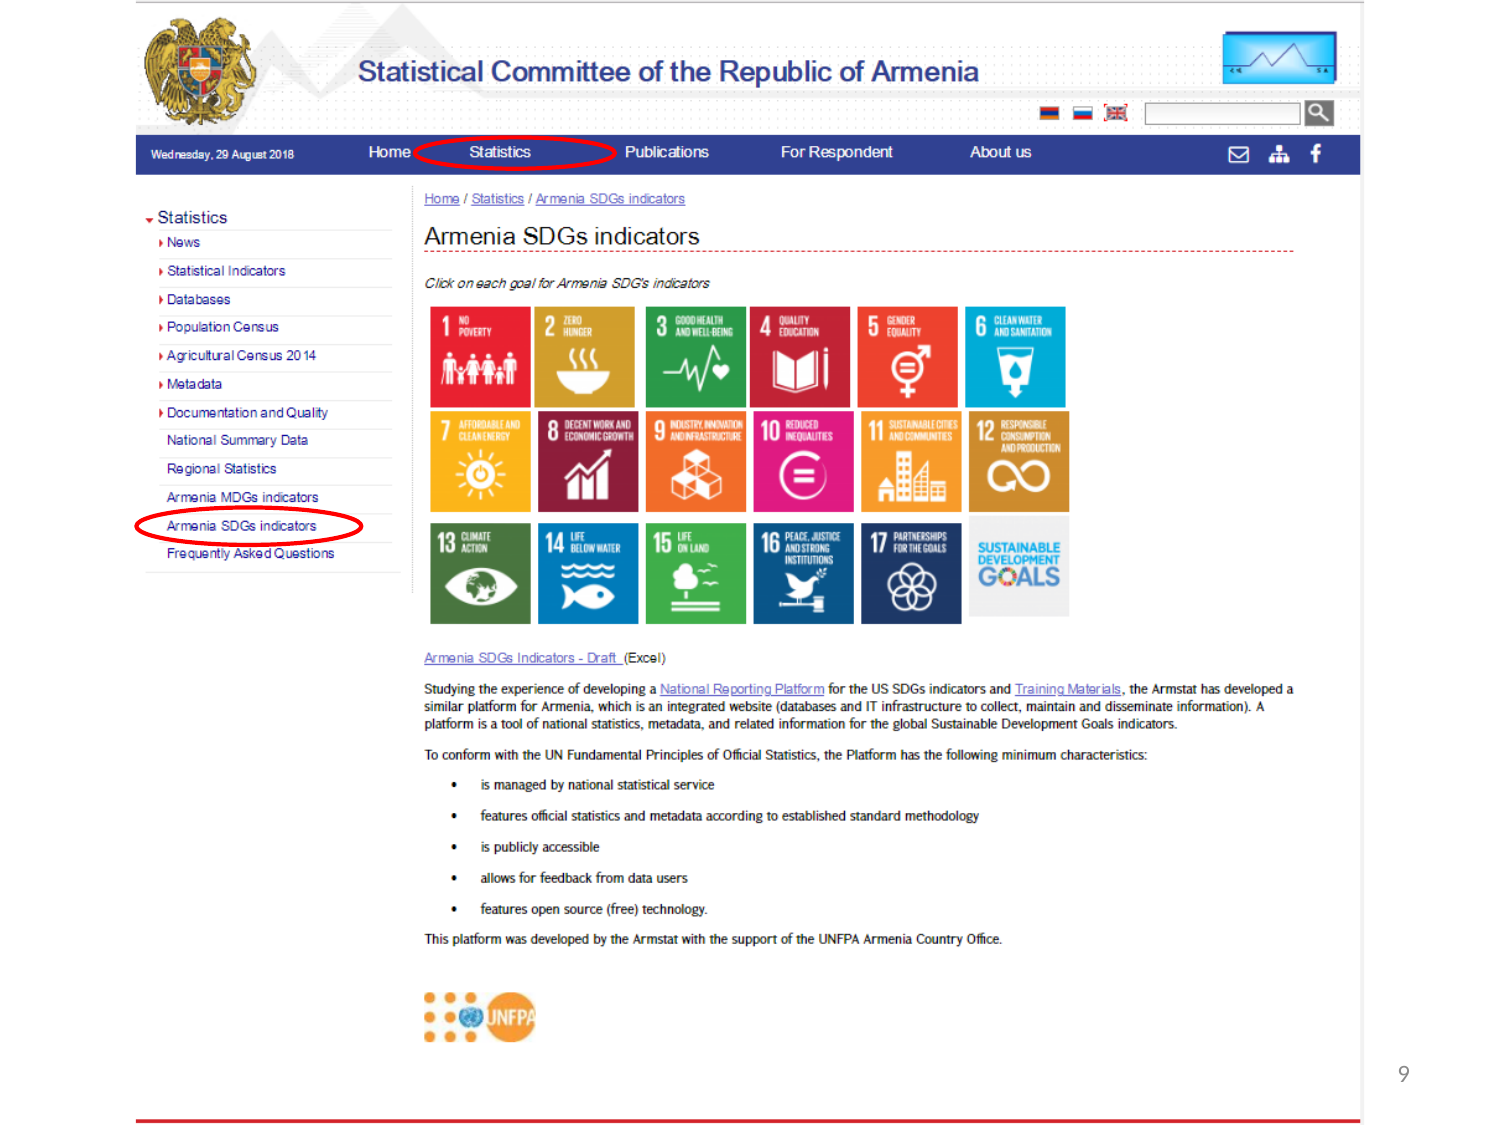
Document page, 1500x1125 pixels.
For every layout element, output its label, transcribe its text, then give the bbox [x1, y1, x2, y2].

picture [135, 0, 1365, 1125]
slide_number 9 [1368, 1042, 1425, 1103]
